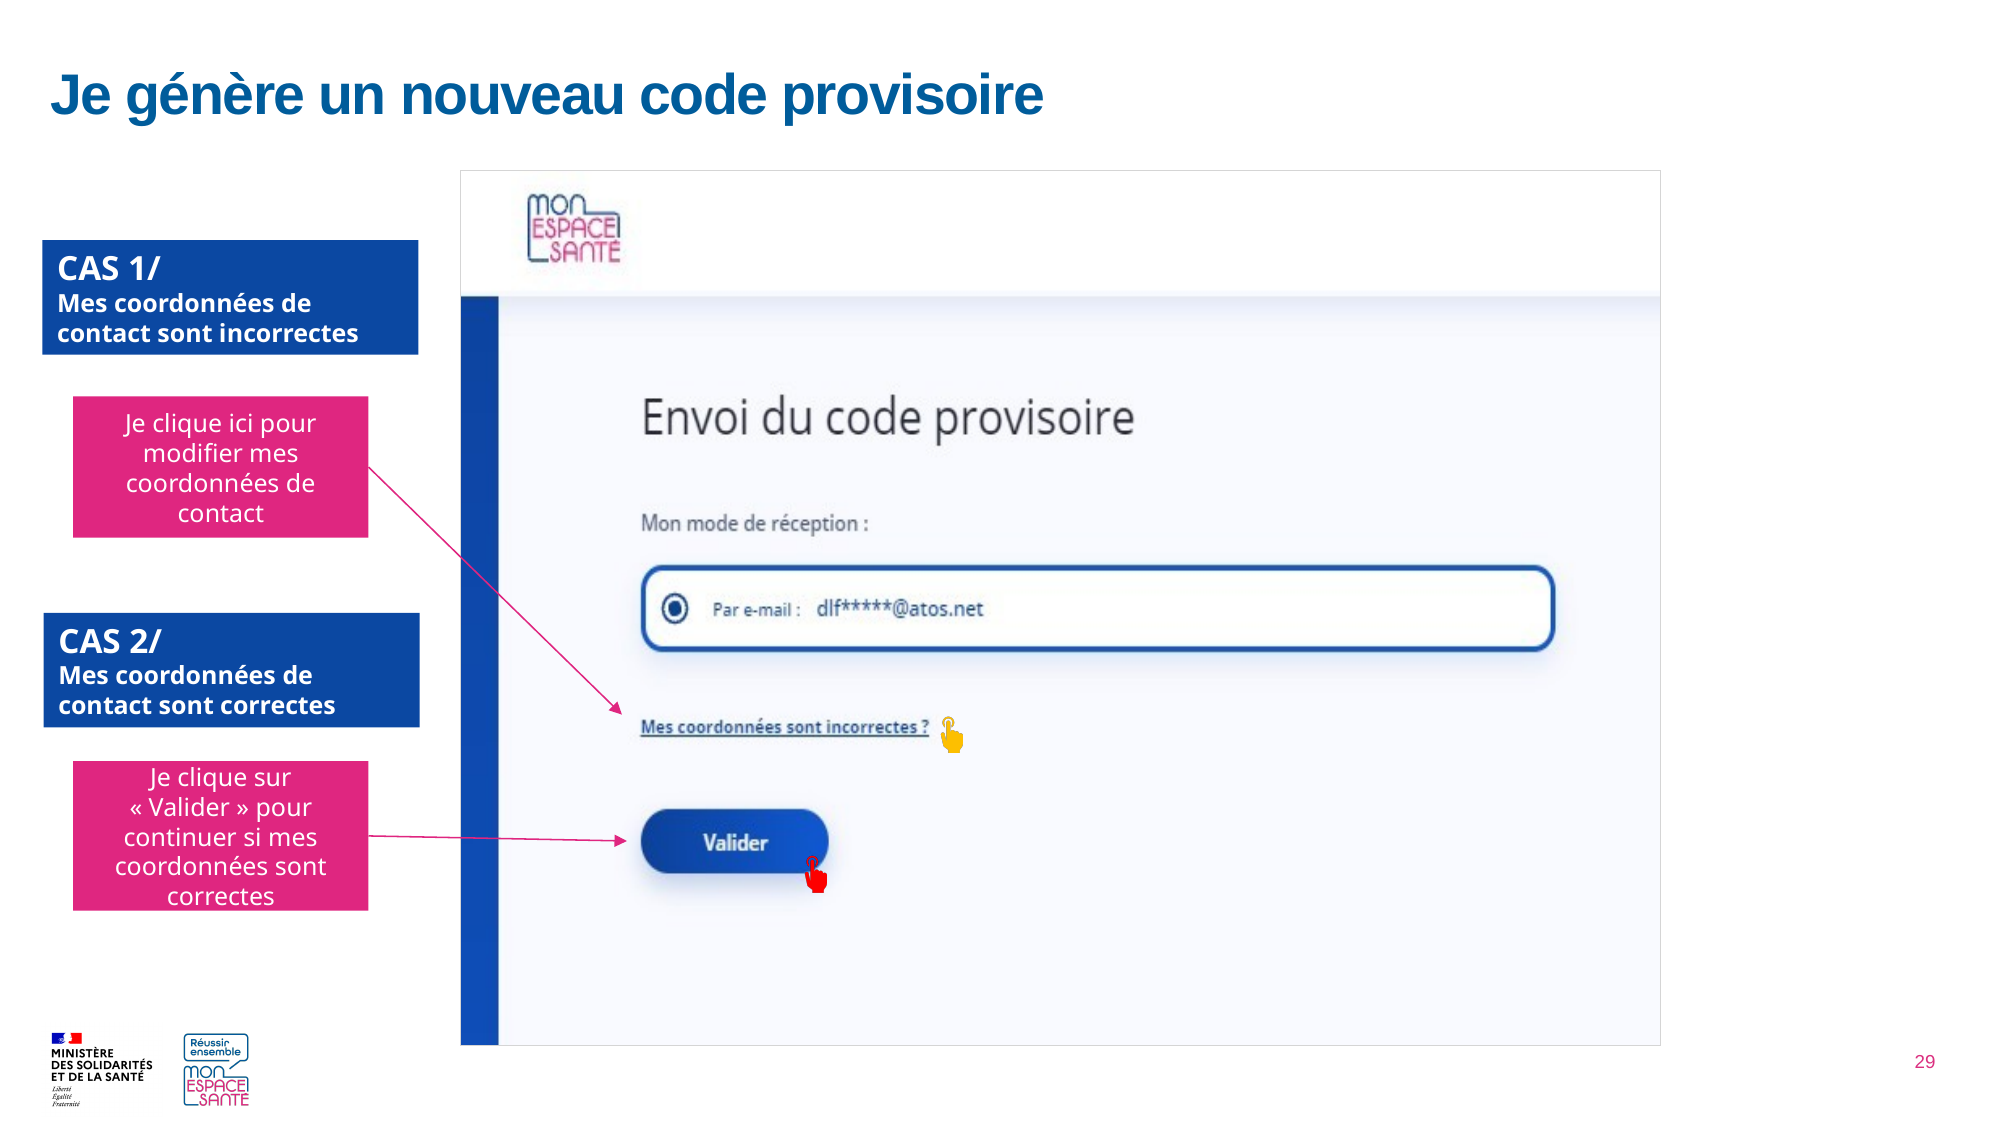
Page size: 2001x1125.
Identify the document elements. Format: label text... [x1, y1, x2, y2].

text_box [460, 170, 1661, 1046]
picture [930, 714, 973, 757]
title Je génère un nouveau code provisoire [41, 41, 1189, 155]
text_box CAS 1/ Mes coordonnées de contact sont incorrectes [42, 240, 419, 355]
text_box CAS 2/ Mes coordonnées de contact sont correctes [43, 612, 420, 728]
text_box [72, 396, 623, 715]
picture [795, 853, 838, 896]
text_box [72, 760, 628, 911]
slide_number 28 [1905, 1040, 1958, 1081]
picture [172, 1022, 260, 1117]
picture [41, 1022, 163, 1117]
